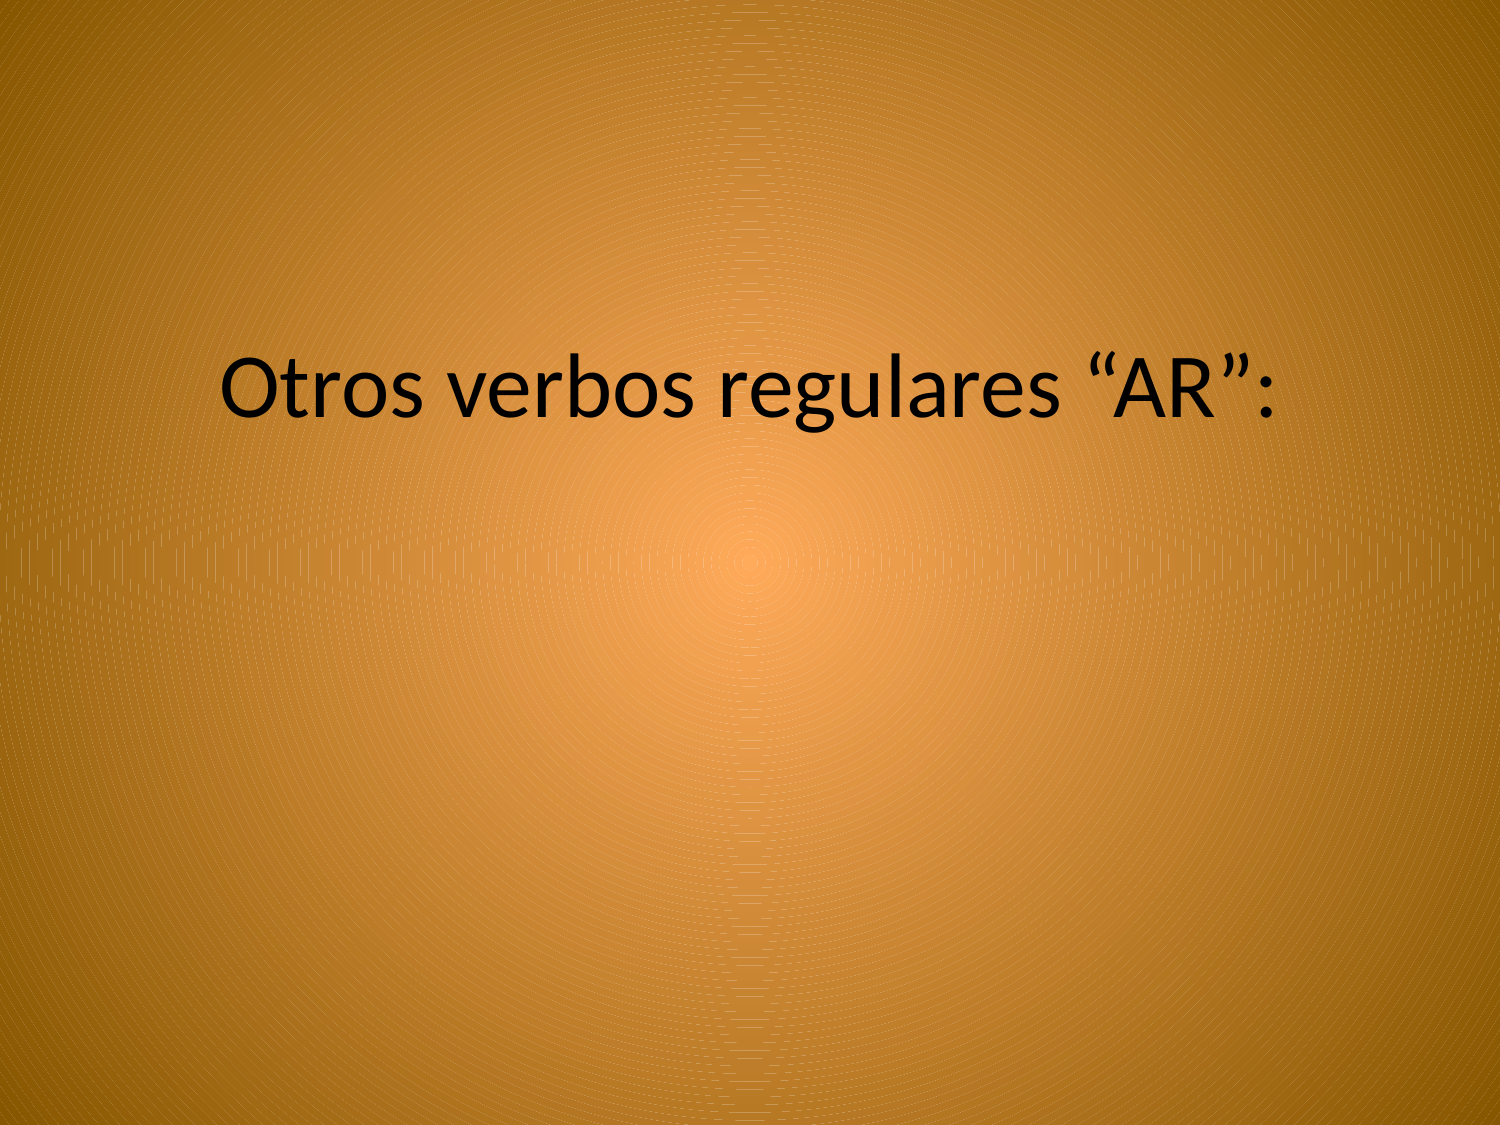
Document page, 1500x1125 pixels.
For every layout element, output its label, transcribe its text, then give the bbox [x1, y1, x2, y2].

title Otros verbos regulares “AR”: [75, 45, 1425, 826]
